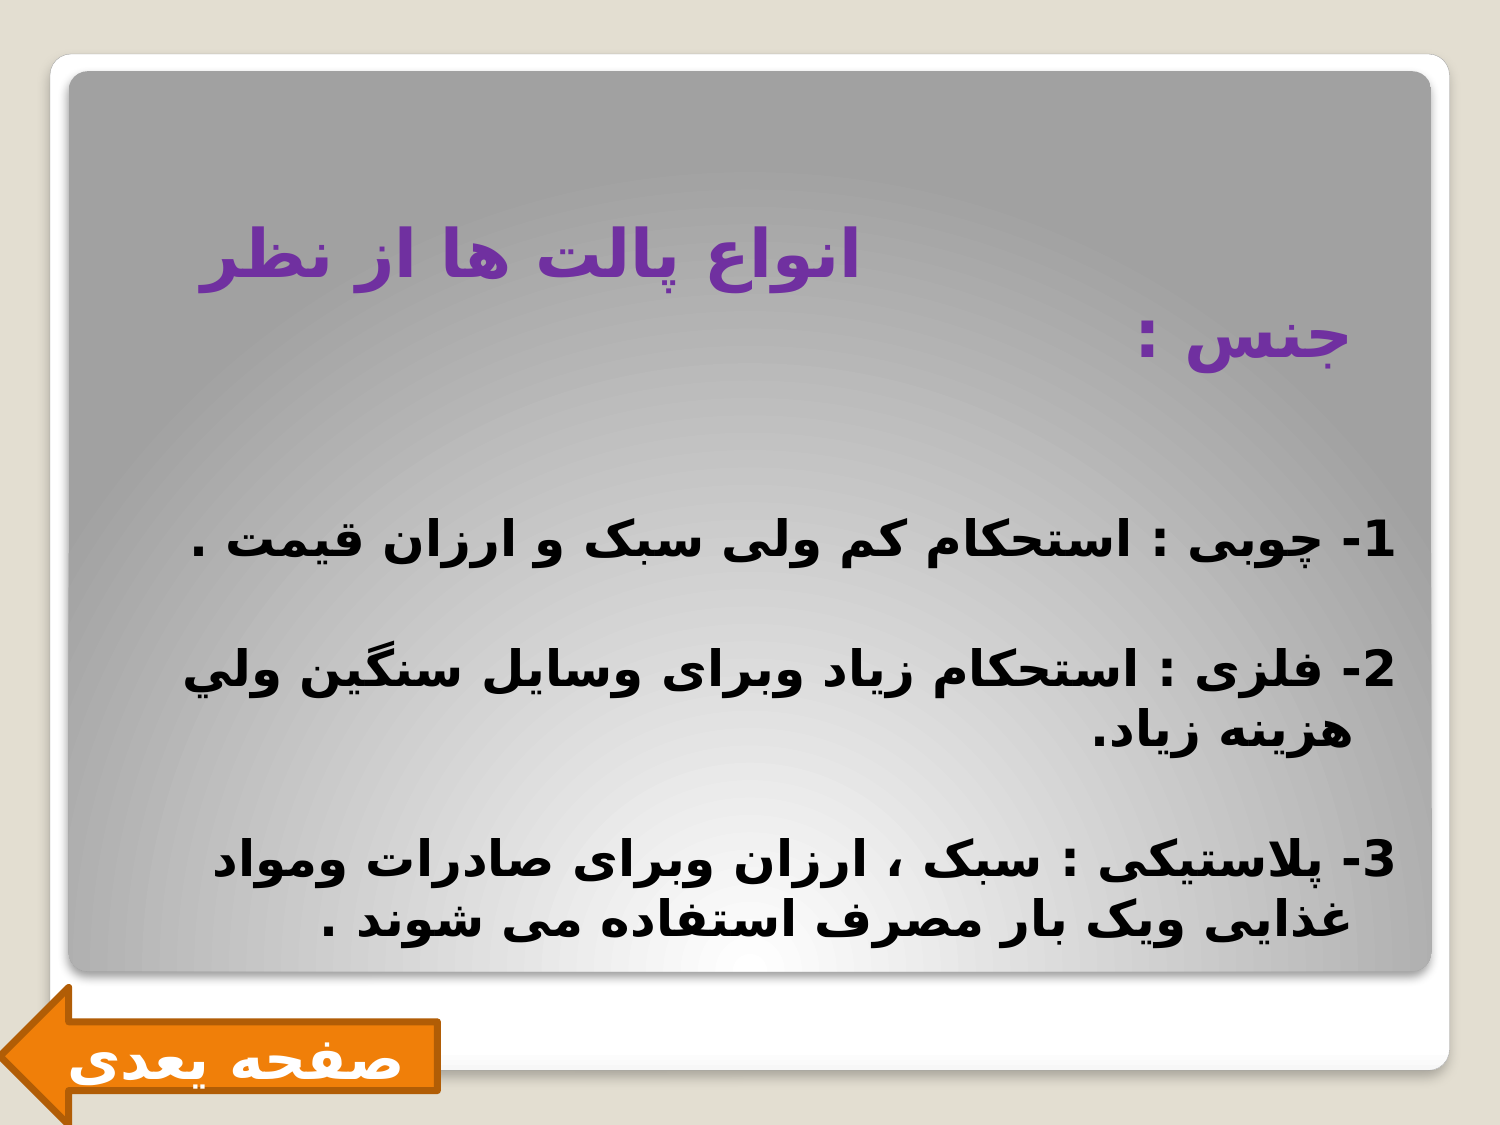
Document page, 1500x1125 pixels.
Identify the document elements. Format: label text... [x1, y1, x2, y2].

text_box صفحه یعدی [0, 984, 441, 1125]
list انواع پالت ها از نظر جنس : 1- چوبی : استحکام کم ولی سبک و ارزان قيمت . 2- فلزی : استحکام زیاد وبرای وسایل سنگین ولي هزينه زياد. 3- پلاستیکی : سبک ، ارزان وبرای صادرات ومواد غذایی ویک بار مصرف استفاده می شوند . [62, 0, 1413, 1125]
